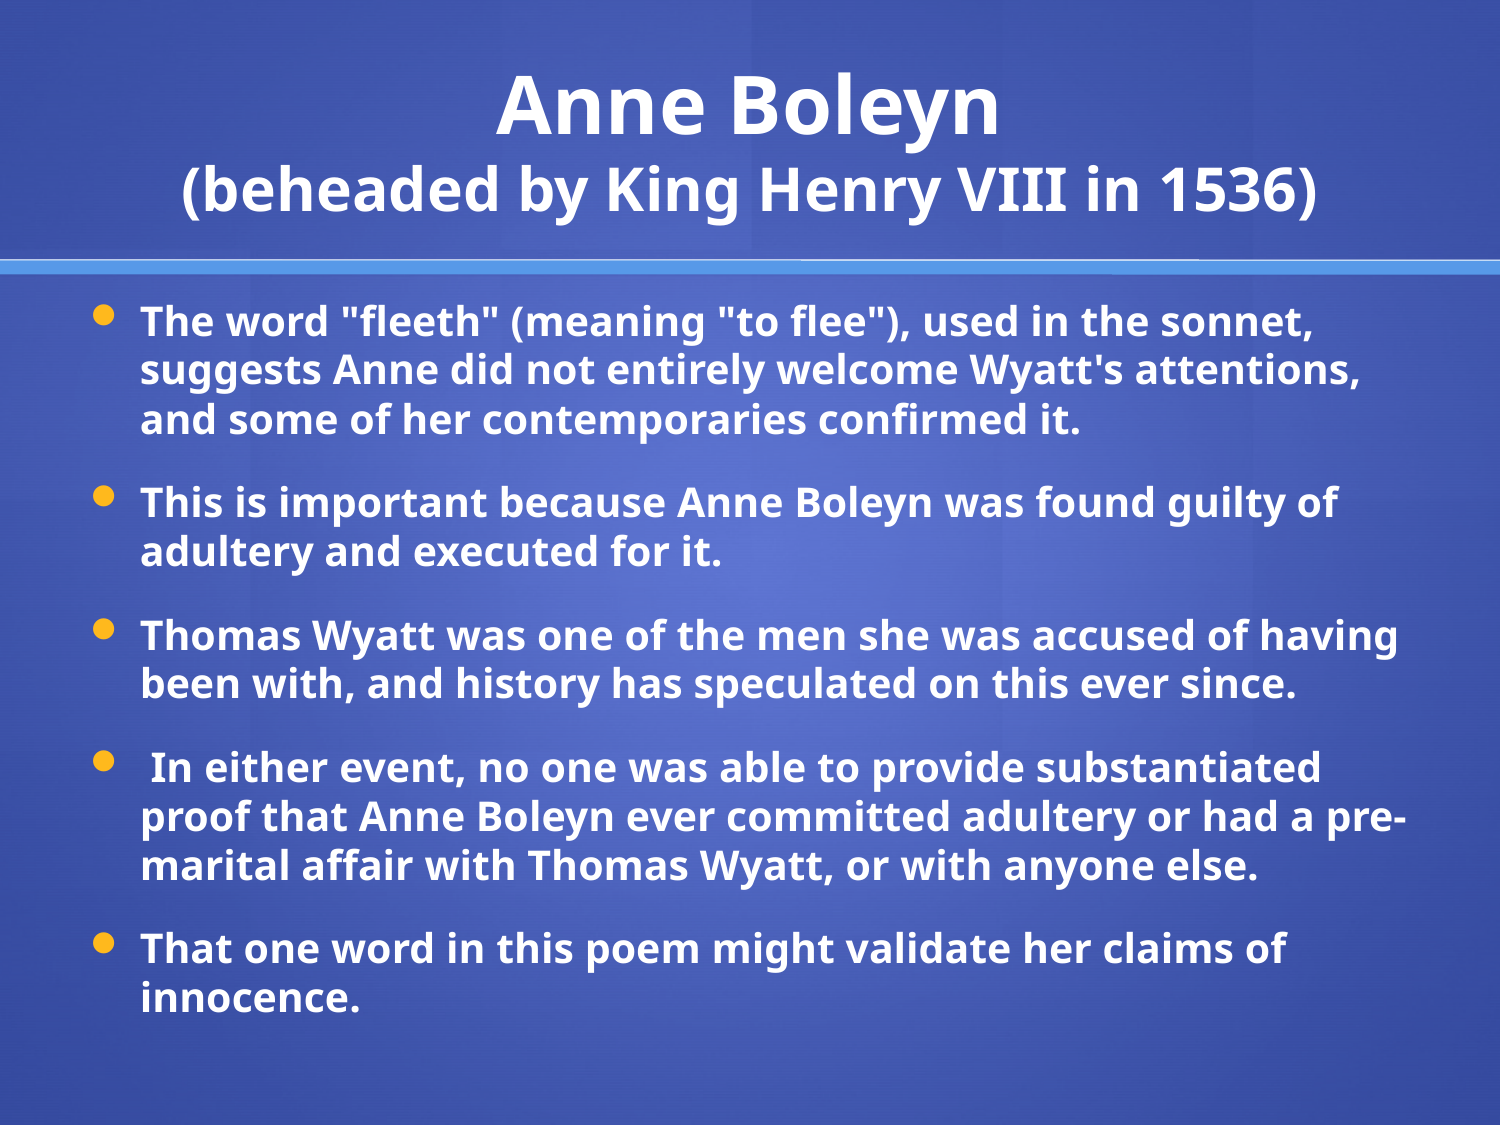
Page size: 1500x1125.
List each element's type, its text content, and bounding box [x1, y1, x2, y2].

title Anne Boleyn (beheaded by King Henry VIII in 1536) [75, 45, 1425, 233]
list The word "fleeth" (meaning "to flee"), used in the sonnet, suggests Anne did not entirely welcome Wyatt's attentions, and some of her contemporaries confirmed it. This is important because Anne Boleyn was found guilty of adultery and executed for it. Thomas Wyatt was one of the men she was accused of having been with, and history has speculated on this ever since. In either event, no one was able to provide substantiated proof that Anne Boleyn ever committed adultery or had a pre-marital affair with Thomas Wyatt, or with anyone else. That one word in this poem might validate her claims of innocence. [75, 287, 1425, 1055]
